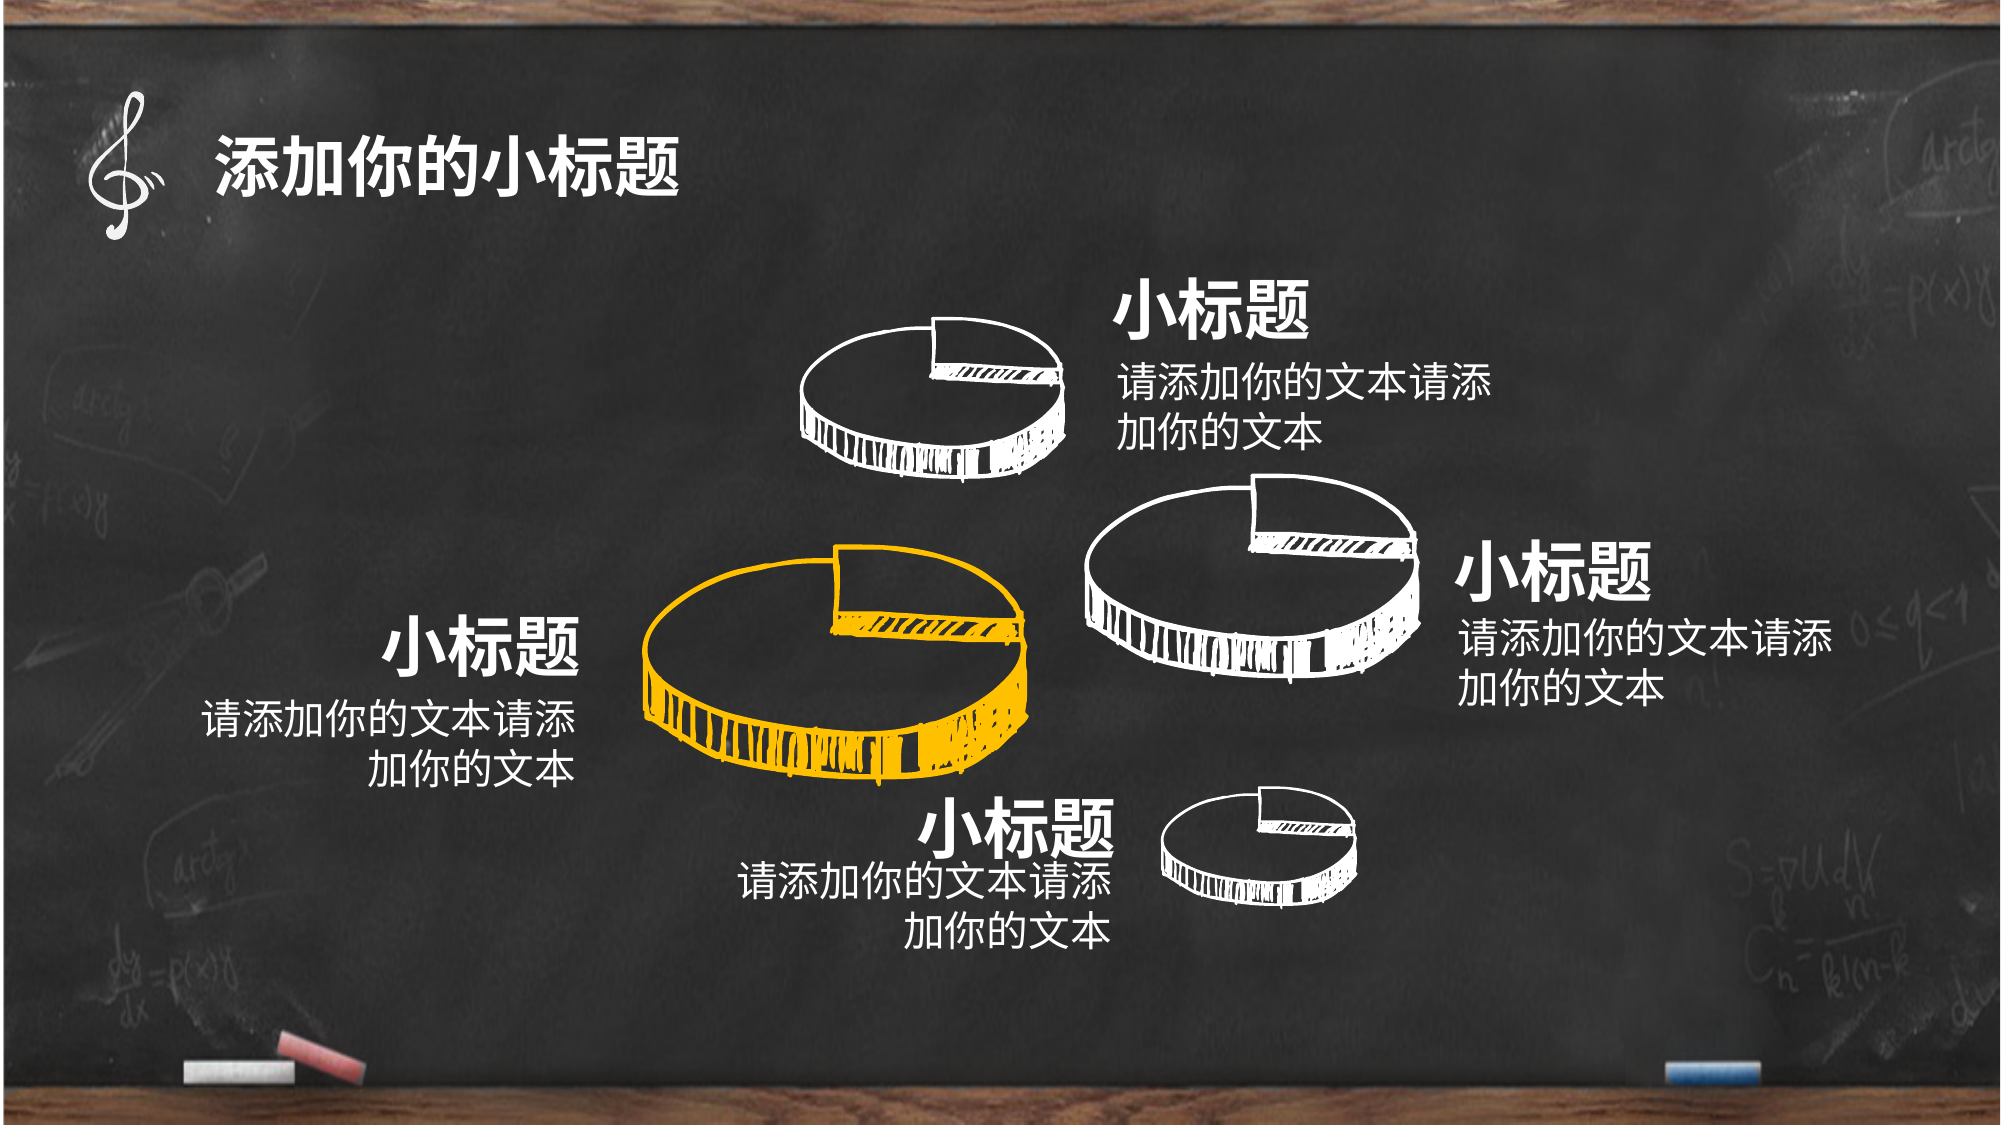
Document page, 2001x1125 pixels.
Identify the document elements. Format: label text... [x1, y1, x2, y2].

text_box [642, 544, 1029, 787]
text_box [1160, 786, 1358, 910]
text_box 请添加你的文本请添加你的文本 [167, 685, 591, 801]
text_box [799, 316, 1067, 484]
text_box 小标题 [1111, 267, 1312, 348]
text_box 请添加你的文本请添加你的文本 [1101, 348, 1525, 464]
text_box 小标题 [380, 604, 581, 685]
picture [0, 0, 2001, 1125]
text_box 小标题 [1453, 529, 1654, 604]
text_box 请添加你的文本请添加你的文本 [1443, 604, 1867, 720]
text_box 请添加你的文本请添加你的文本 [703, 847, 1127, 963]
text_box [1084, 473, 1421, 685]
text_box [85, 90, 169, 242]
text_box 添加你的小标题 [214, 124, 682, 205]
text_box 小标题 [916, 787, 1117, 847]
